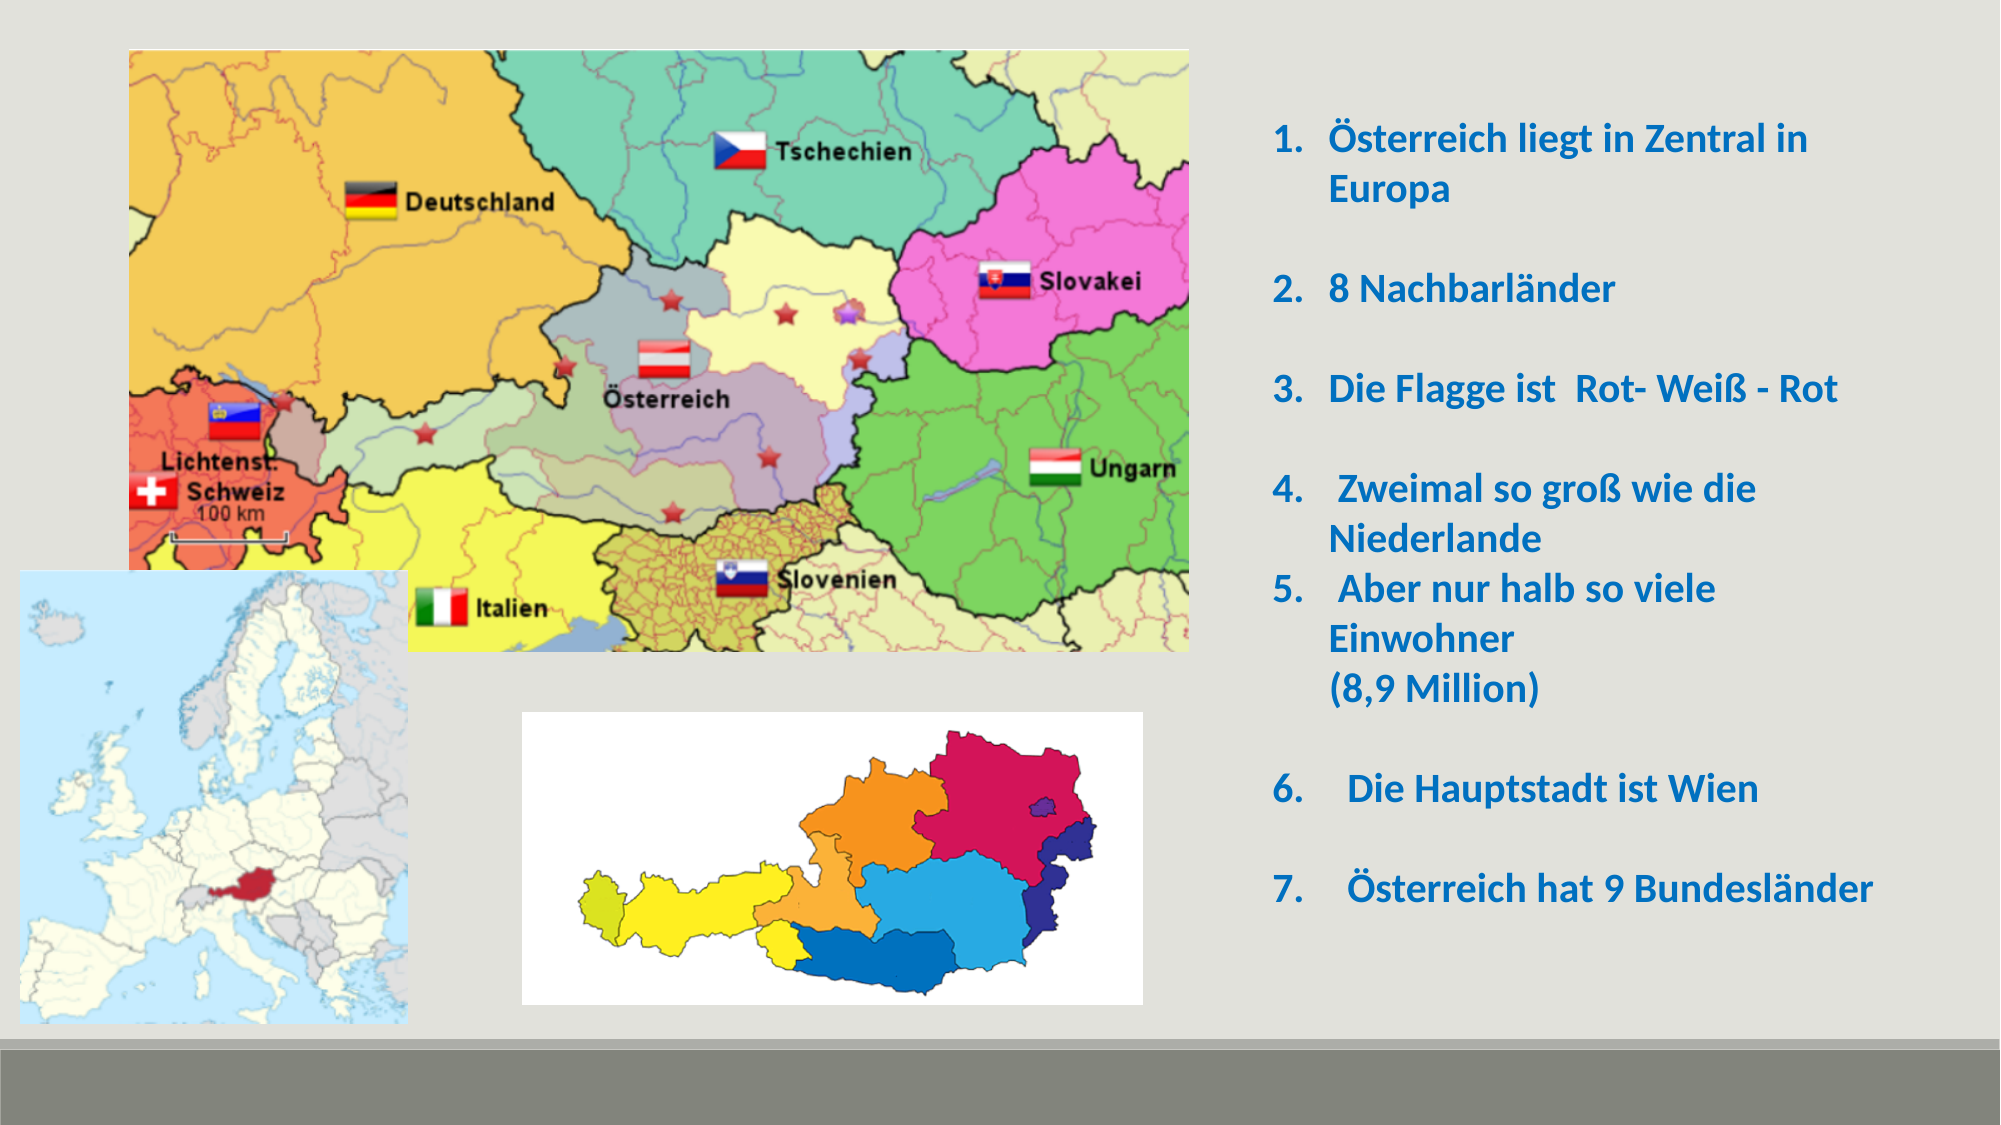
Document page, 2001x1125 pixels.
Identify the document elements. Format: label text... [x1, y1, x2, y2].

picture [20, 48, 1190, 1025]
text_box Österreich liegt in Zentral in Europa 8 Nachbarländer Die Flagge ist Rot- Weiß - Rot Zweimal so groß wie die Niederlande Aber nur halb so viele Einwohner (8,9 Million) Die Hauptstadt ist Wien Österreich hat 9 Bundesländer [1257, 103, 1911, 919]
picture [521, 711, 1143, 1005]
